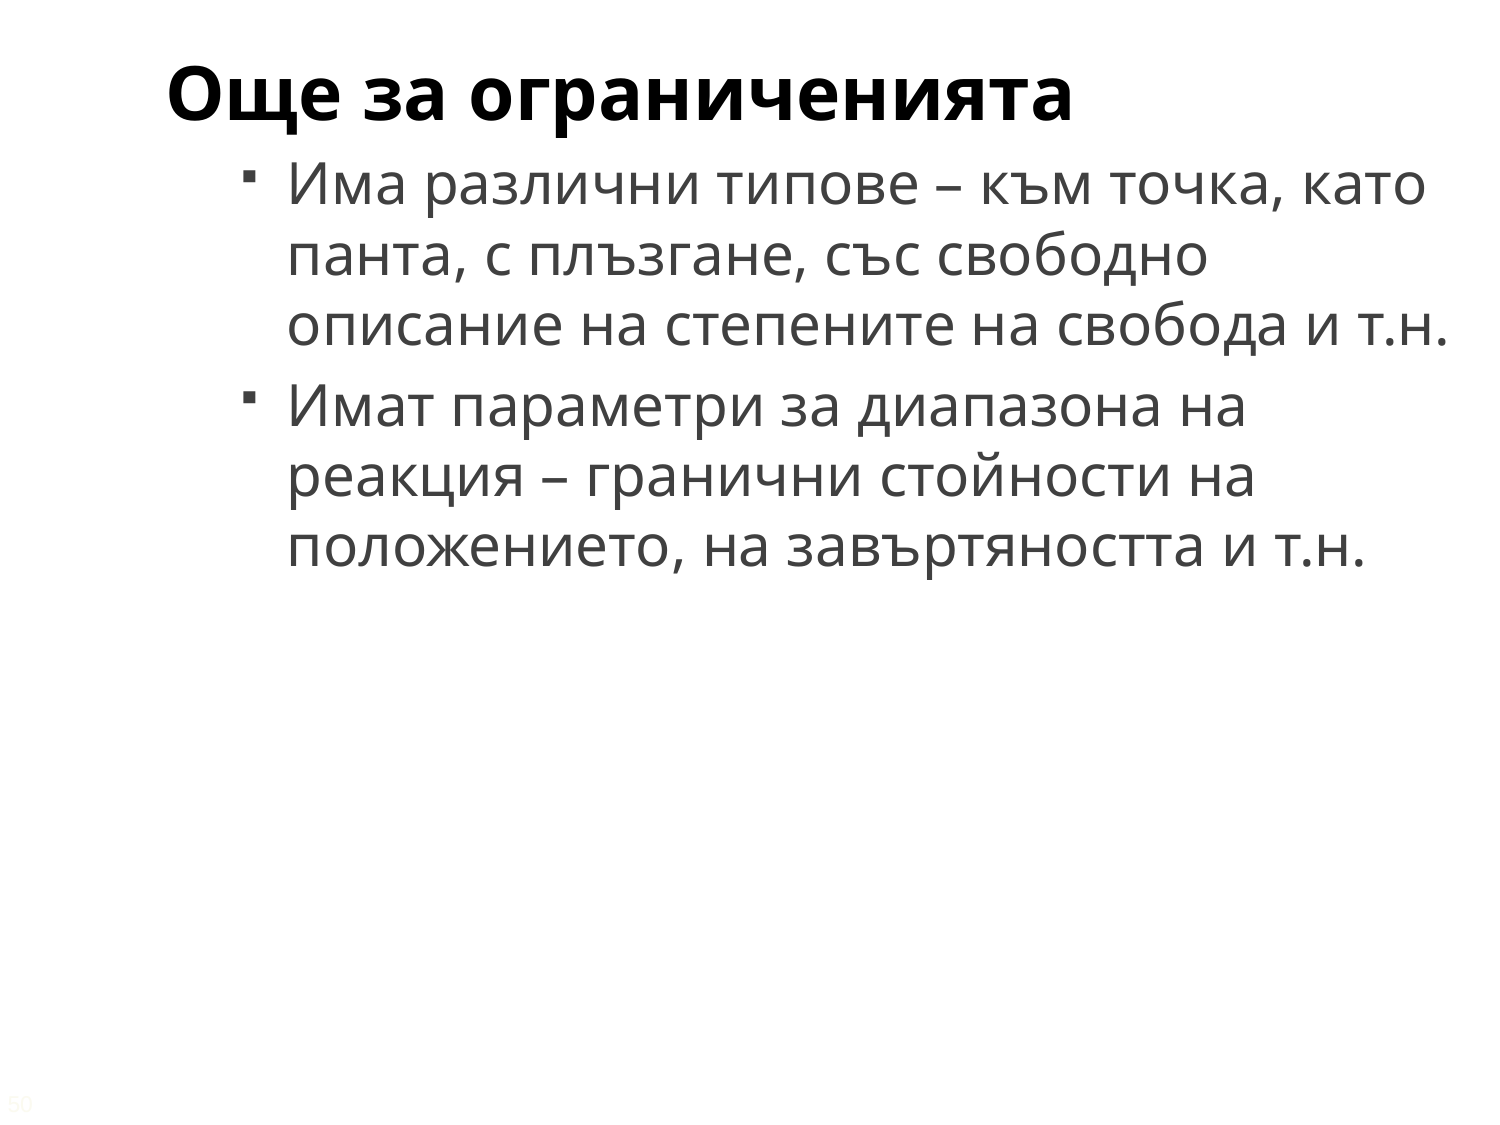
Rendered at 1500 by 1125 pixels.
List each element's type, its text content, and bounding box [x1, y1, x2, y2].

list Още за ограниченията Има различни типове – към точка, като панта, с плъзгане, със свободно описание на степените на свобода и т.н. Имат параметри за диапазона на реакция – гранични стойности на положението, на завъртяността и т.н. [150, 37, 1488, 1113]
